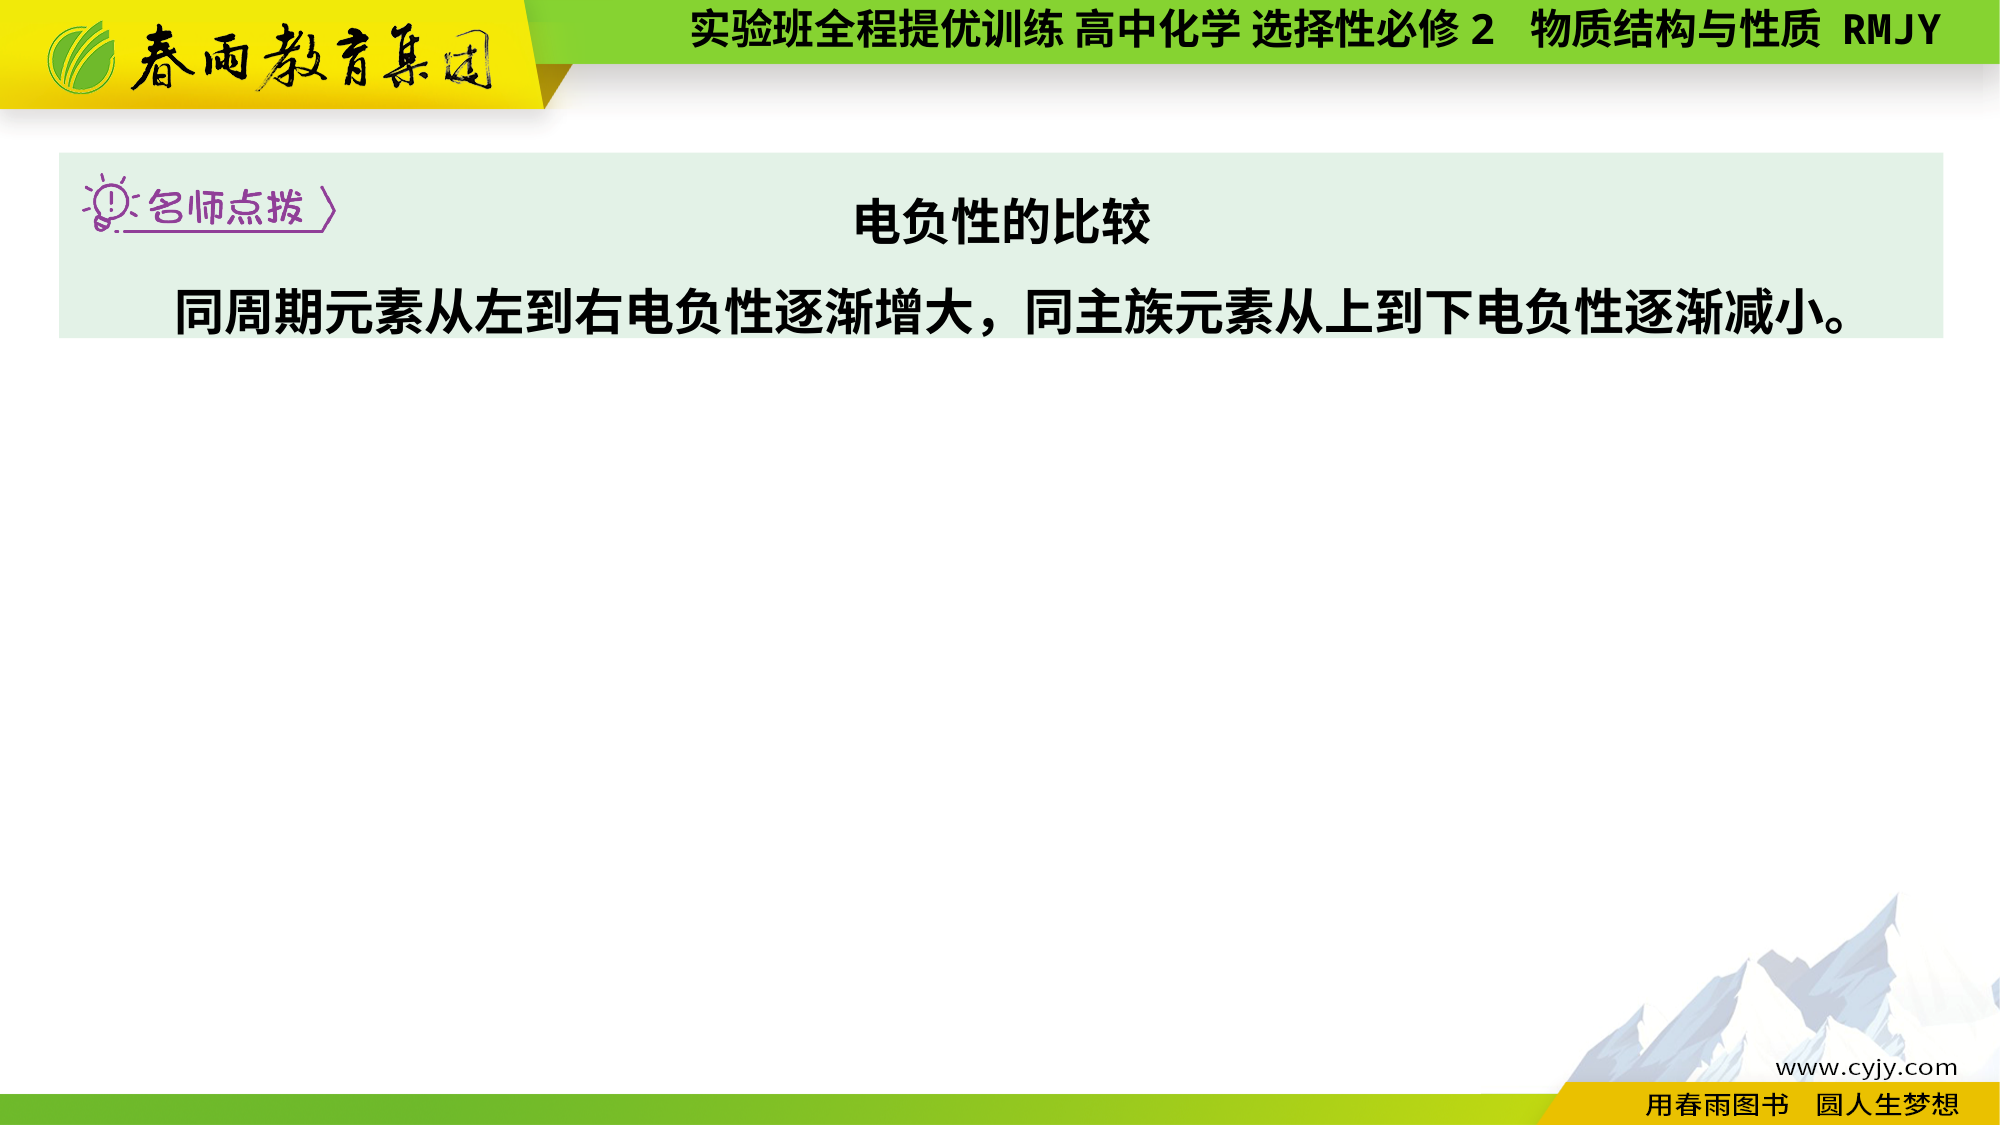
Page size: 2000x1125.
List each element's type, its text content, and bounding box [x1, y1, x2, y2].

picture [0, 0, 2000, 1125]
list 电负性的比较 同周期元素从左到右电负性逐渐增大，同主族元素从上到下电负性逐渐减小。 [59, 152, 1944, 339]
